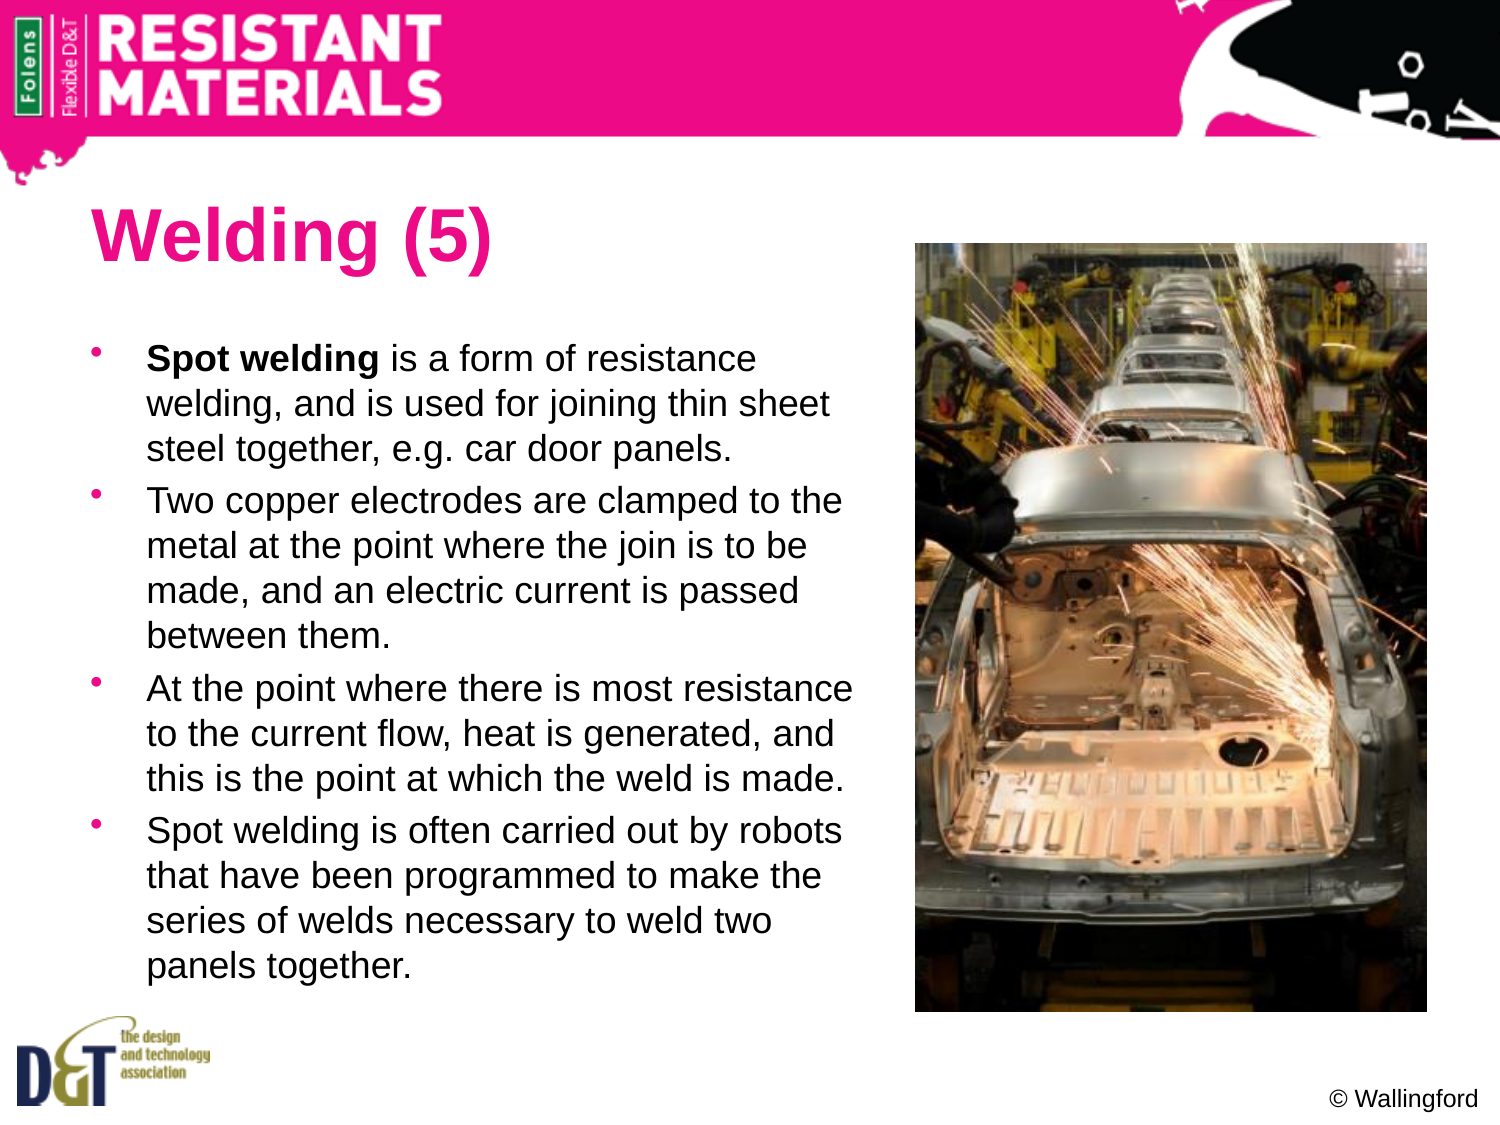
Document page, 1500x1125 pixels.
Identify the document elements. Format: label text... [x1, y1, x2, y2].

text_box © Wallingford [1257, 1074, 1495, 1125]
list Spot welding is a form of resistance welding, and is used for joining thin sheet steel together, e.g. car door panels. Two copper electrodes are clamped to the metal at the point where the join is to be made, and an electric current is passed between them. At the point where there is most resistance to the current flow, heat is generated, and this is the point at which the weld is made. Spot welding is often carried out by robots that have been programmed to make the series of welds necessary to weld two panels together. [75, 326, 880, 1005]
title Welding (5) [76, 160, 1427, 301]
picture [0, 0, 1500, 1125]
